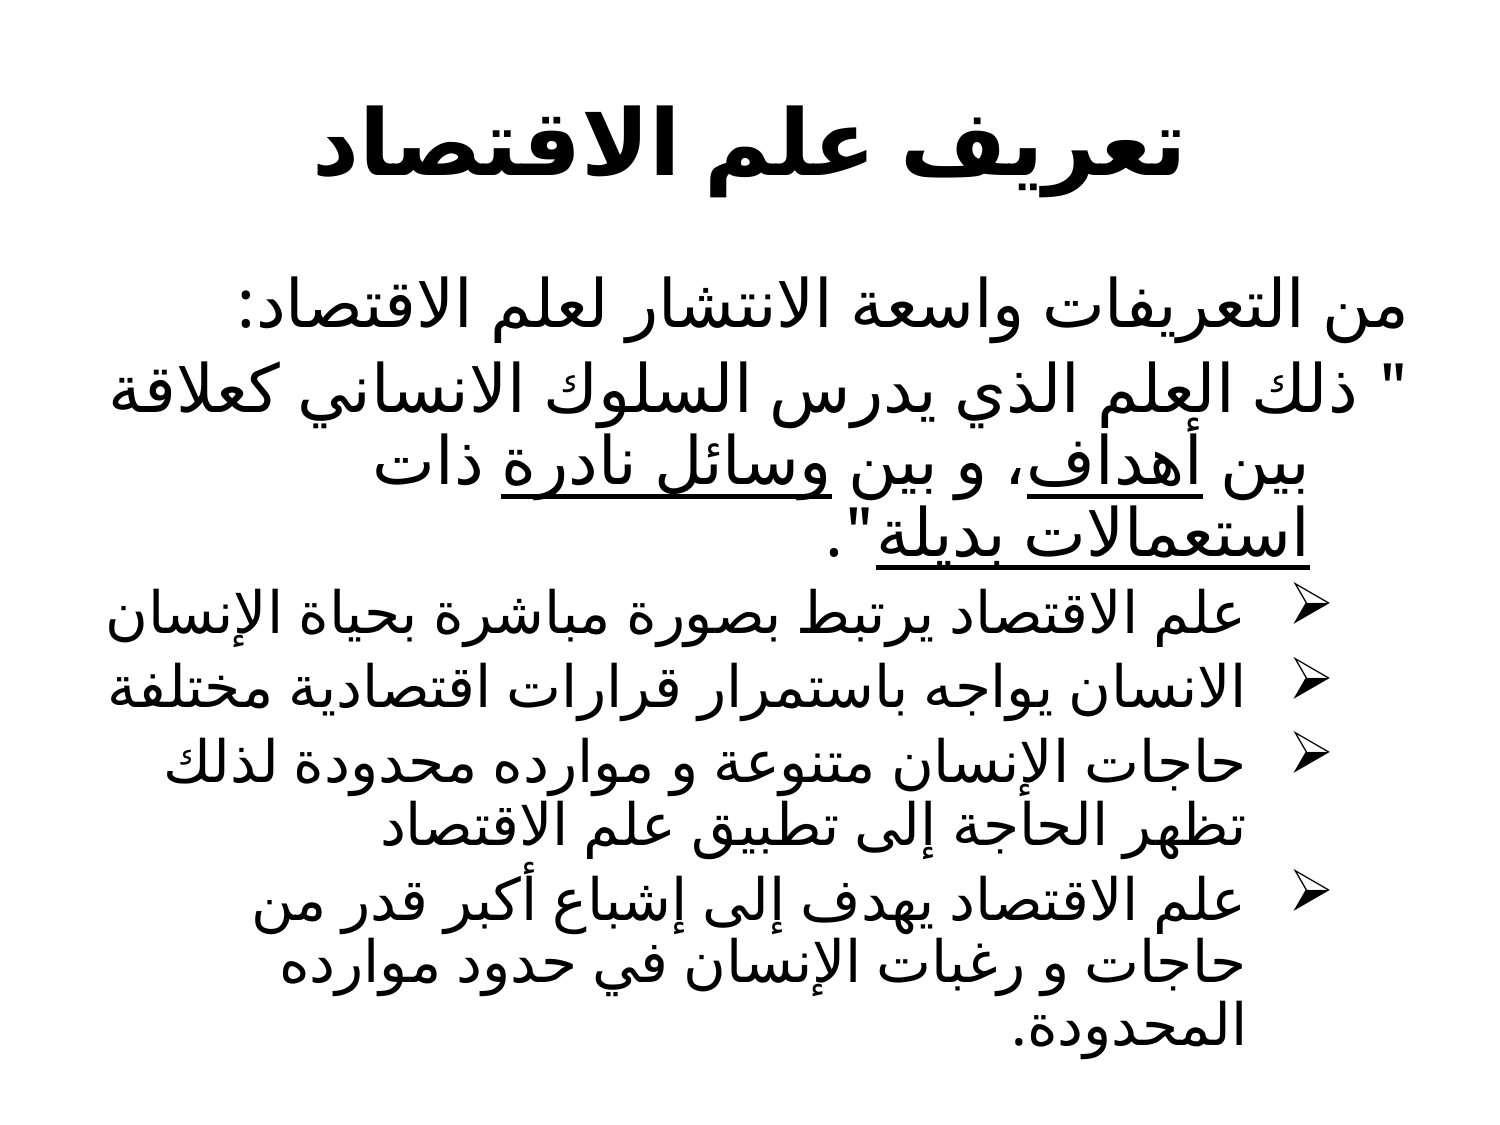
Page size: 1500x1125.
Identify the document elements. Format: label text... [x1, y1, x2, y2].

title تعريف علم الاقتصاد [75, 45, 1425, 233]
list من التعريفات واسعة الانتشار لعلم الاقتصاد: " ذلك العلم الذي يدرس السلوك الانساني كعلاقة بين أهداف، و بين وسائل نادرة ذات استعمالات بديلة". علم الاقتصاد يرتبط بصورة مباشرة بحياة الإنسان الانسان يواجه باستمرار قرارات اقتصادية مختلفة حاجات الإنسان متنوعة و موارده محدودة لذلك تظهر الحاجة إلى تطبيق علم الاقتصاد علم الاقتصاد يهدف إلى إشباع أكبر قدر من حاجات و رغبات الإنسان في حدود موارده المحدودة. [75, 262, 1425, 1005]
